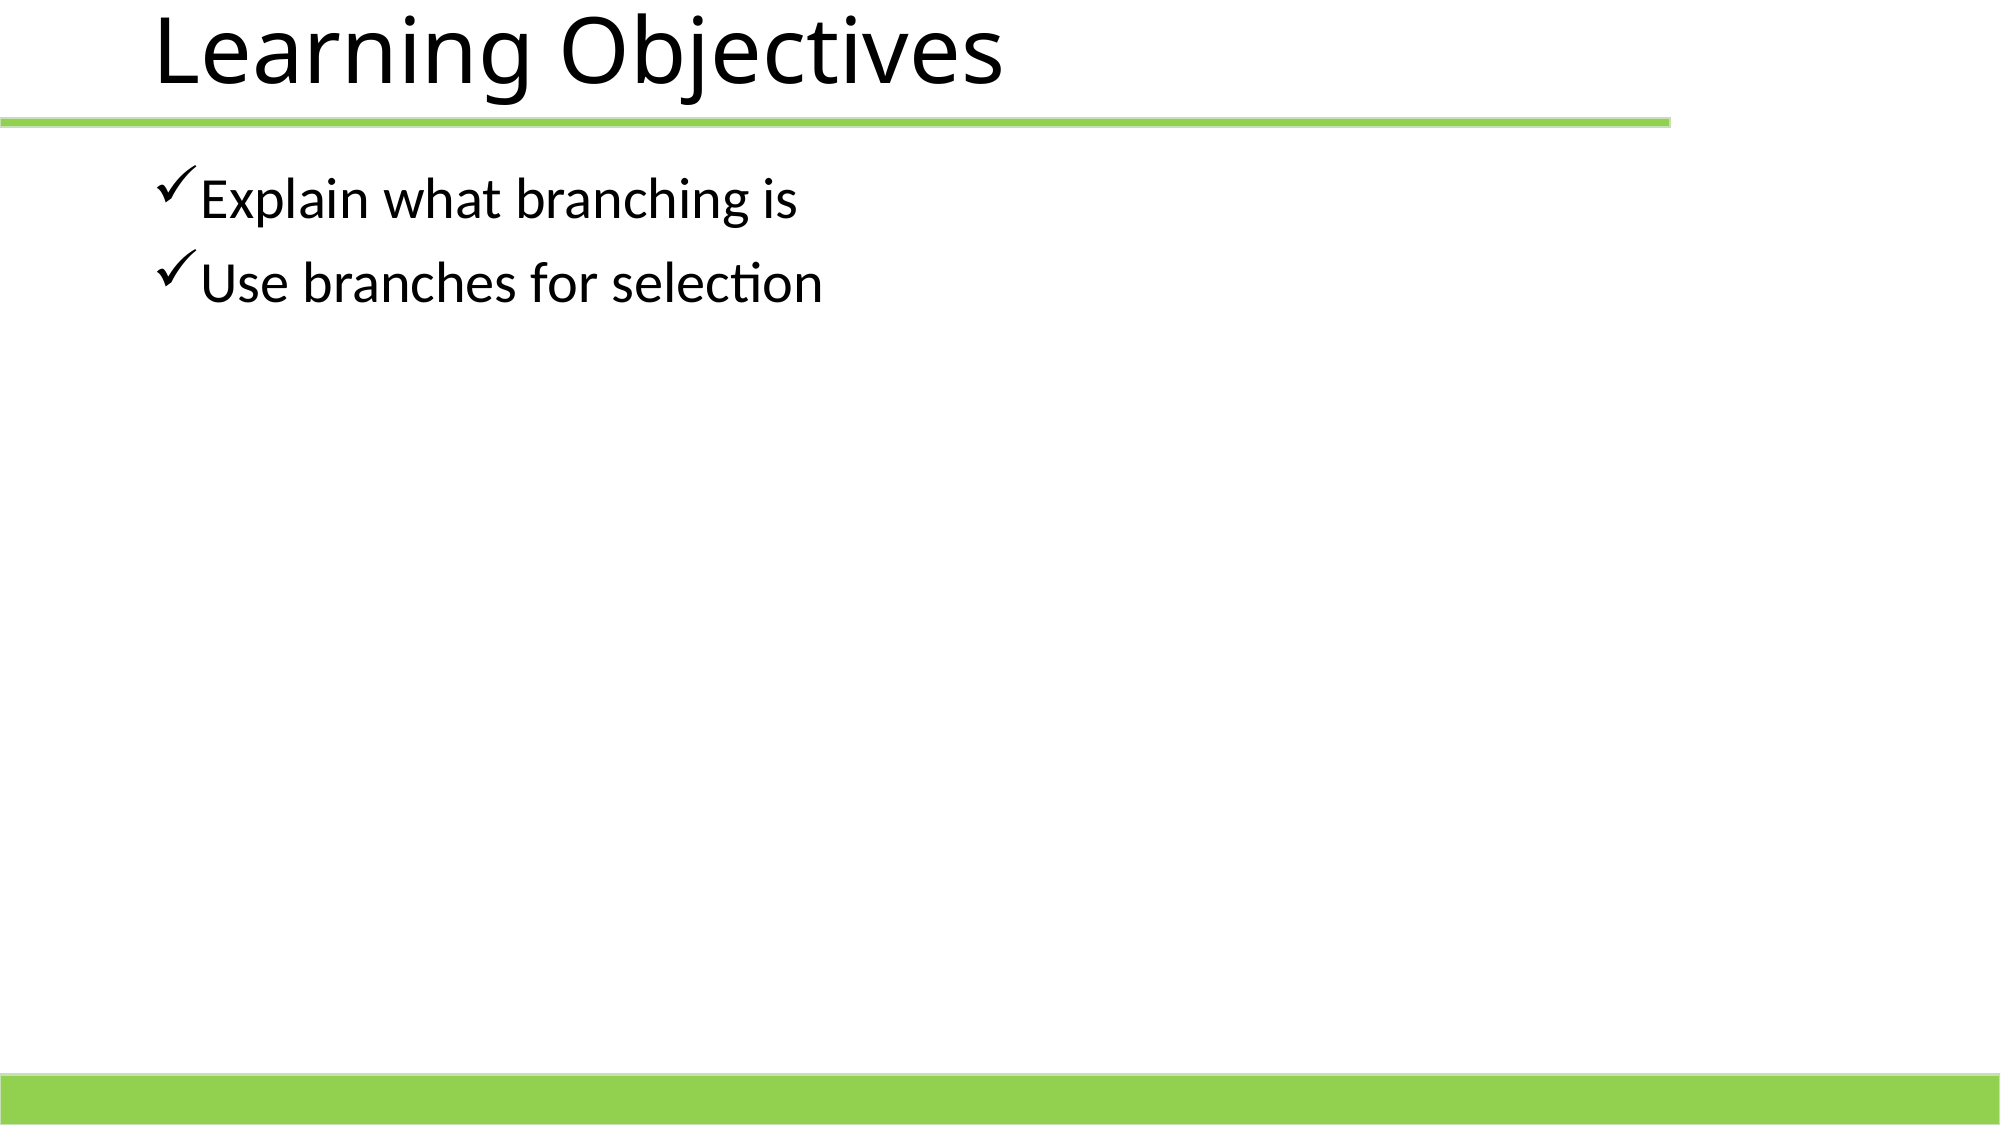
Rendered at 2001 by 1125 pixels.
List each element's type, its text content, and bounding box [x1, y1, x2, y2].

title Learning Objectives [137, 0, 1863, 161]
list Explain what branching is Use branches for selection [137, 161, 1863, 875]
